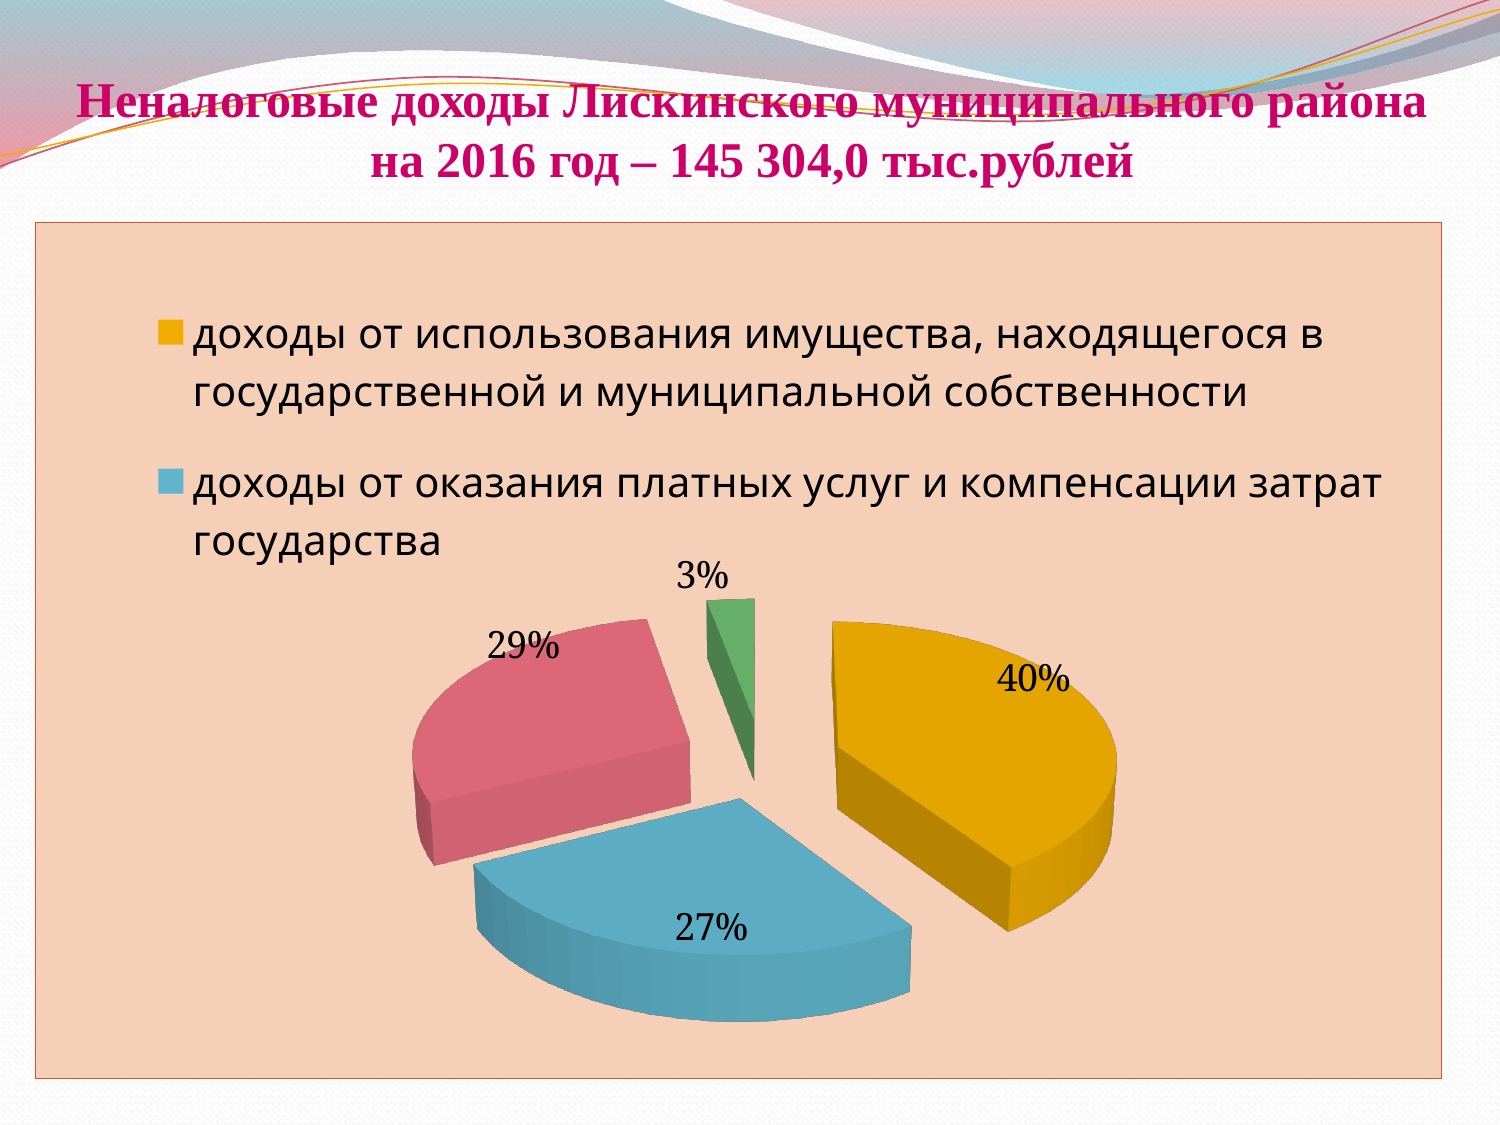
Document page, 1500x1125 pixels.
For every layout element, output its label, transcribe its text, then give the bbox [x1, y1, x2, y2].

chart [34, 222, 1442, 1079]
title Неналоговые доходы Лискинского муниципального района на 2016 год – 145 304,0 тыс.рублей [75, 0, 1430, 188]
